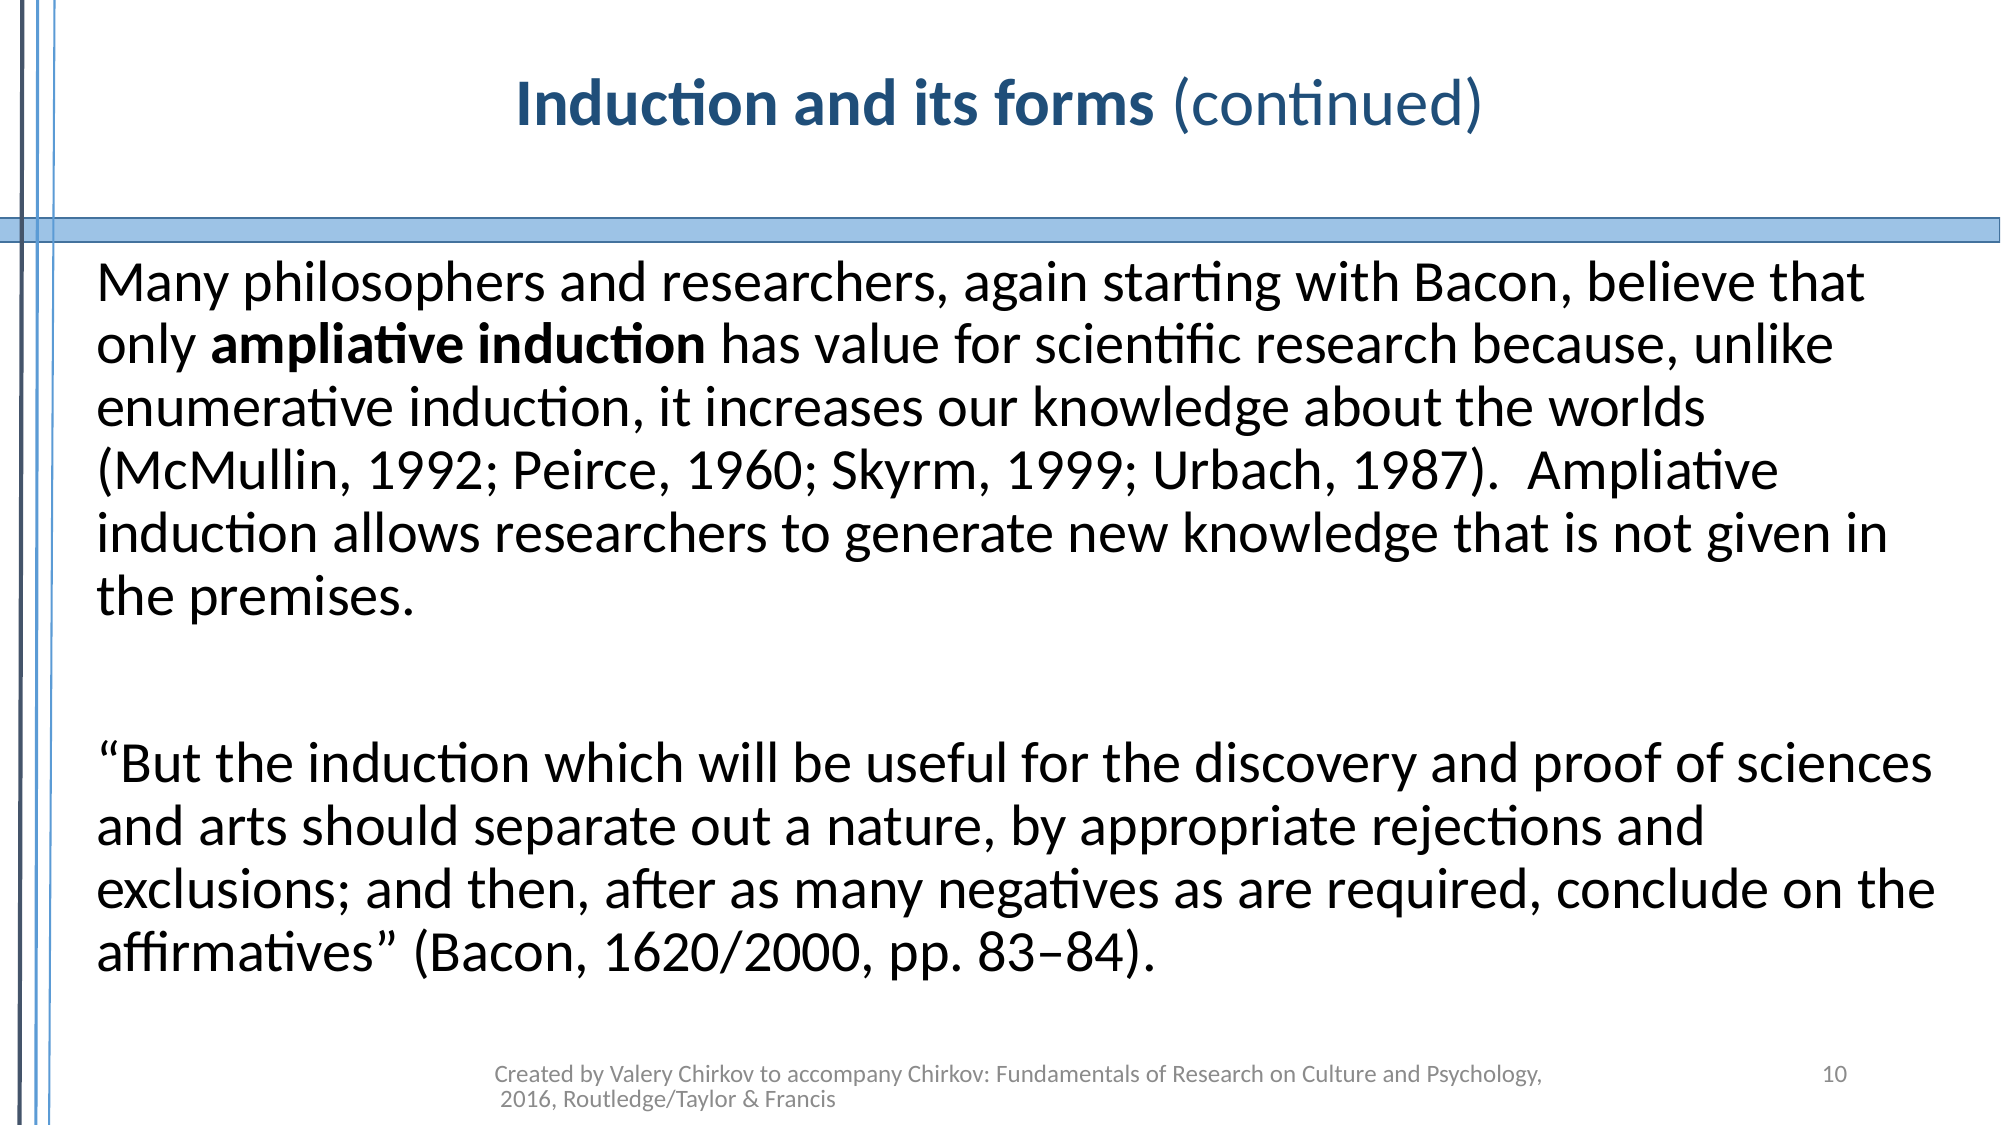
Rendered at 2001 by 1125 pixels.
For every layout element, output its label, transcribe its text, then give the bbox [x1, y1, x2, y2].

list Many philosophers and researchers, again starting with Bacon, believe that only ampliative induction has value for scientific research because, unlike enumerative induction, it increases our knowledge about the worlds (McMullin, 1992; Peirce, 1960; Skyrm, 1999; Urbach, 1987). Ampliative induction allows researchers to generate new knowledge that is not given in the premises. “But the induction which will be useful for the discovery and proof of sciences and arts should separate out a nature, by appropriate rejections and exclusions; and then, after as many negatives as are required, conclude on the affirmatives” (Bacon, 1620/2000, pp. 83–84). [81, 243, 1968, 1014]
title Induction and its forms (continued) [137, 27, 1863, 180]
footer Created by Valery Chirkov to accompany Chirkov: Fundamentals of Research on Culture and Psychology, 2016, Routledge/Taylor & Francis [479, 1042, 1562, 1103]
slide_number 10 [1755, 1042, 1863, 1103]
